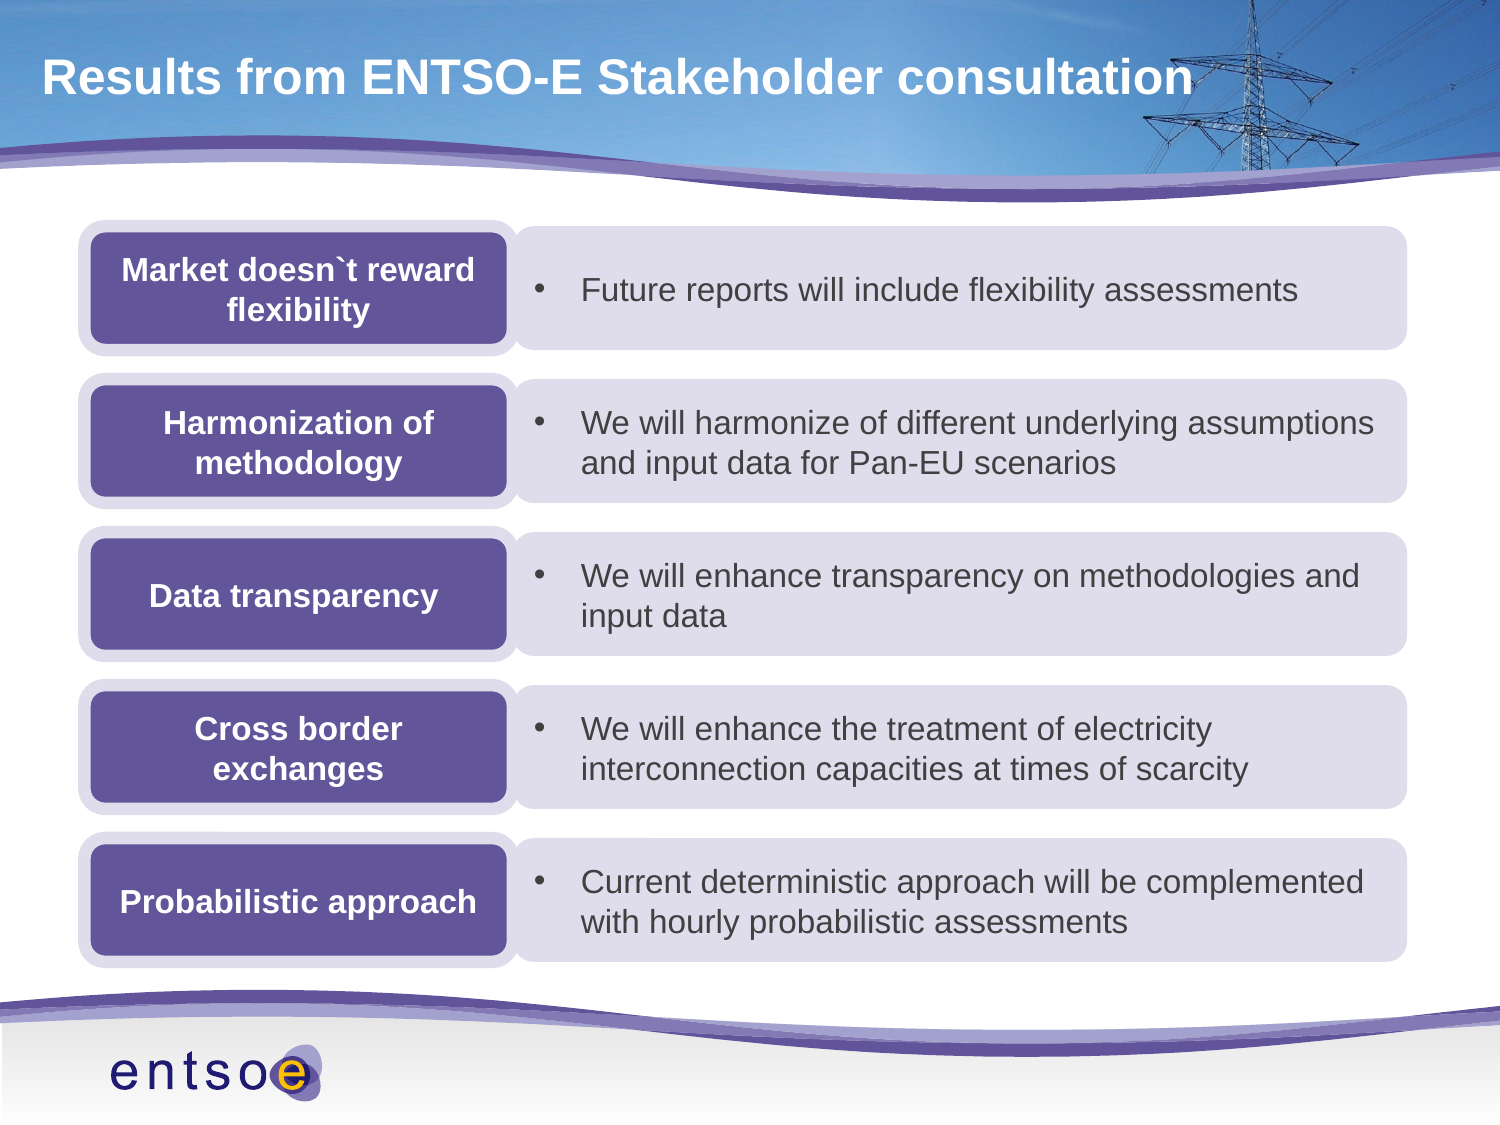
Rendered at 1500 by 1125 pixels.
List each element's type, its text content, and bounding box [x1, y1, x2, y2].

text_box Future reports will include flexibility assessments [512, 226, 1408, 351]
title Results from ENTSO-E Stakeholder consultation [41, 44, 1461, 104]
text_box Probabilistic approach [84, 837, 513, 962]
text_box Current deterministic approach will be complemented with hourly probabilistic assessments [512, 837, 1408, 962]
text_box Harmonization of methodology [84, 379, 513, 503]
text_box We will harmonize of different underlying assumptions and input data for Pan-EU scenarios [512, 379, 1408, 503]
text_box We will enhance the treatment of electricity interconnection capacities at times of scarcity [512, 685, 1408, 809]
text_box Cross border exchanges [84, 685, 513, 809]
picture [0, 0, 1500, 175]
text_box We will enhance transparency on methodologies and input data [512, 532, 1408, 656]
text_box Market doesn`t reward flexibility [84, 226, 513, 351]
text_box Data transparency [84, 532, 513, 656]
